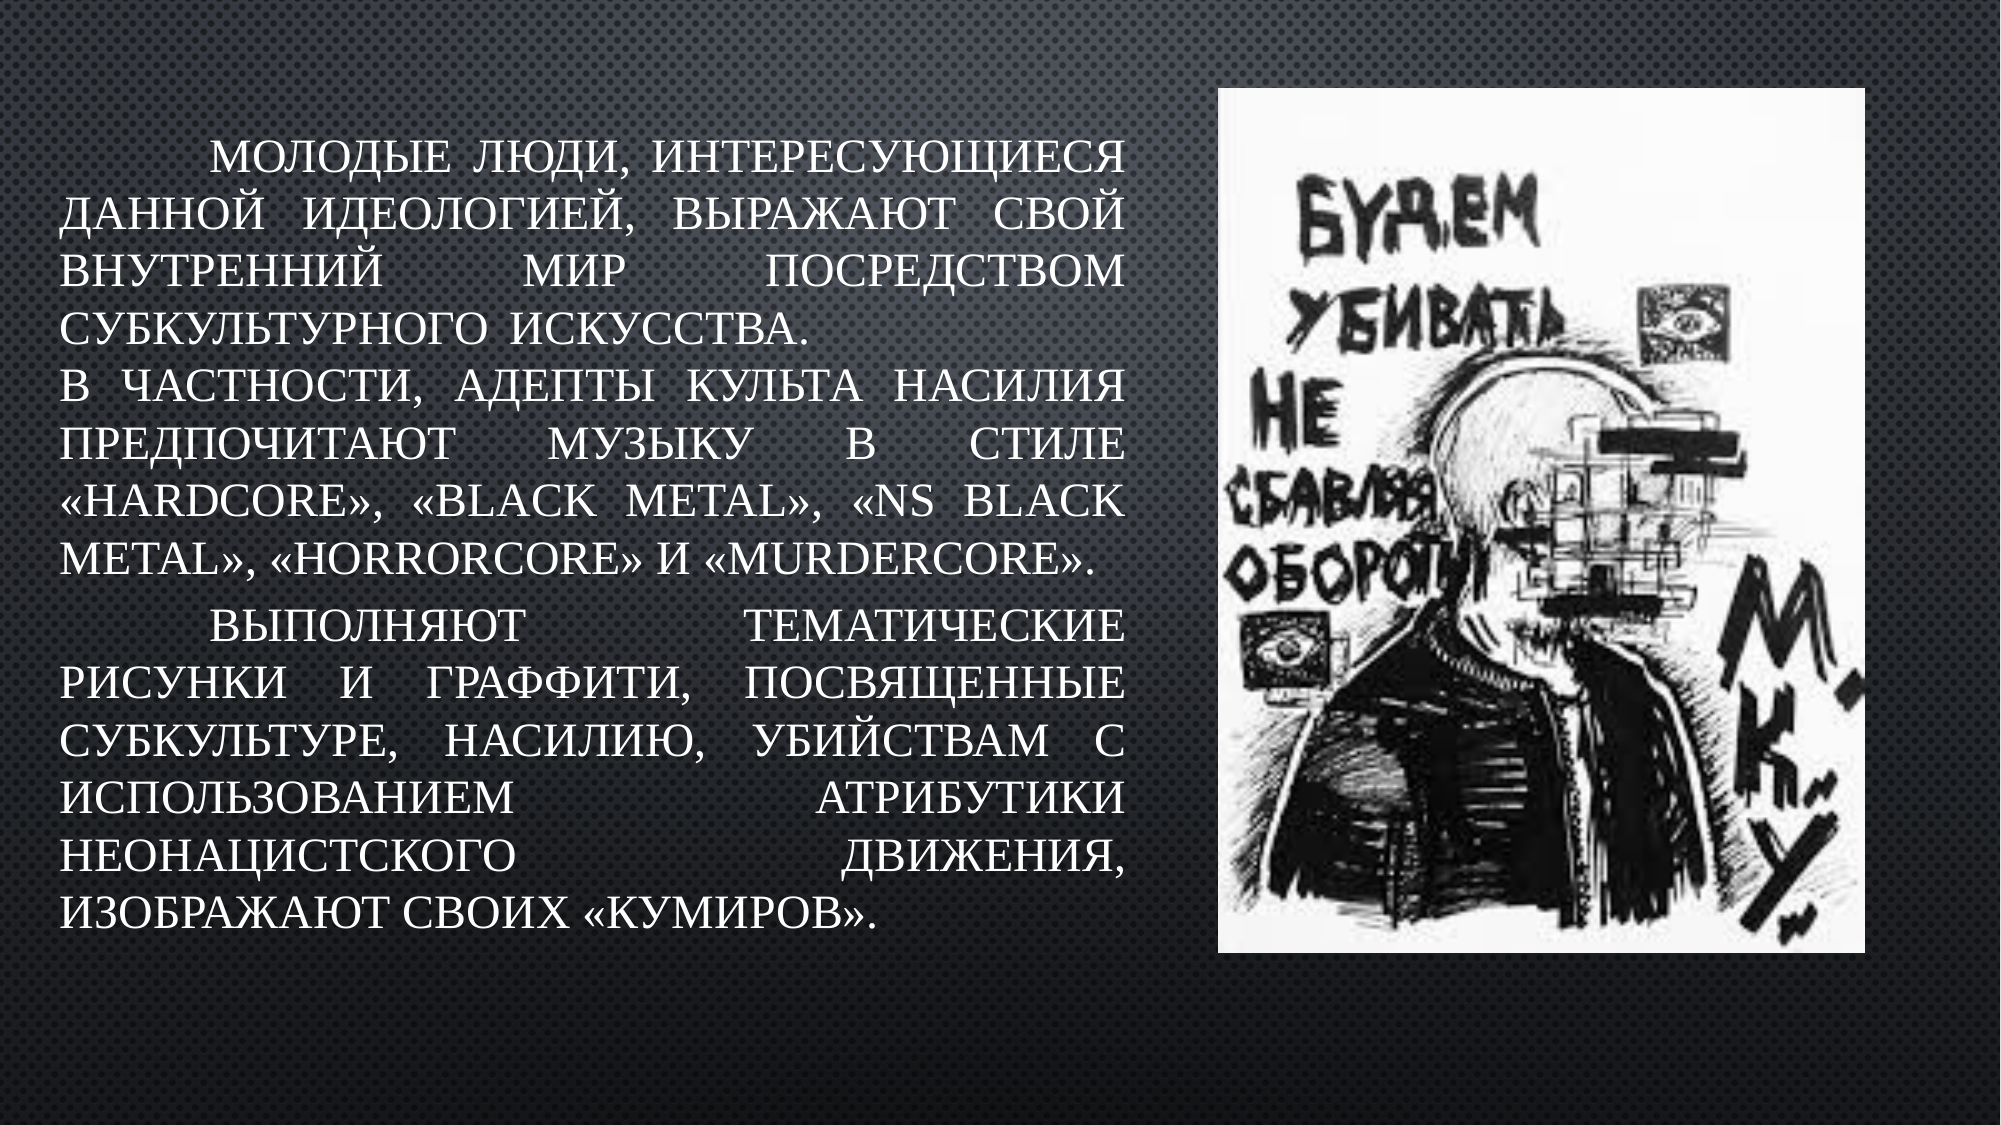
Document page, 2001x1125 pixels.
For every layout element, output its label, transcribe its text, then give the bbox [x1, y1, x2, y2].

list Молодые люди, интересующиеся данной идеологией, выражают свой внутренний мир посредством субкультурного искусства. В частности, адепты культа насилия предпочитают музыку в стиле «hardcore», «black metal», «ns black metal», «horrorcore» и «murdercore». Выполняют тематические рисунки и граффити, посвященные субкультуре, насилию, убийствам с использованием атрибутики неонацистского движения, изображают своих «кумиров». [44, 69, 1143, 993]
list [1217, 88, 1866, 953]
